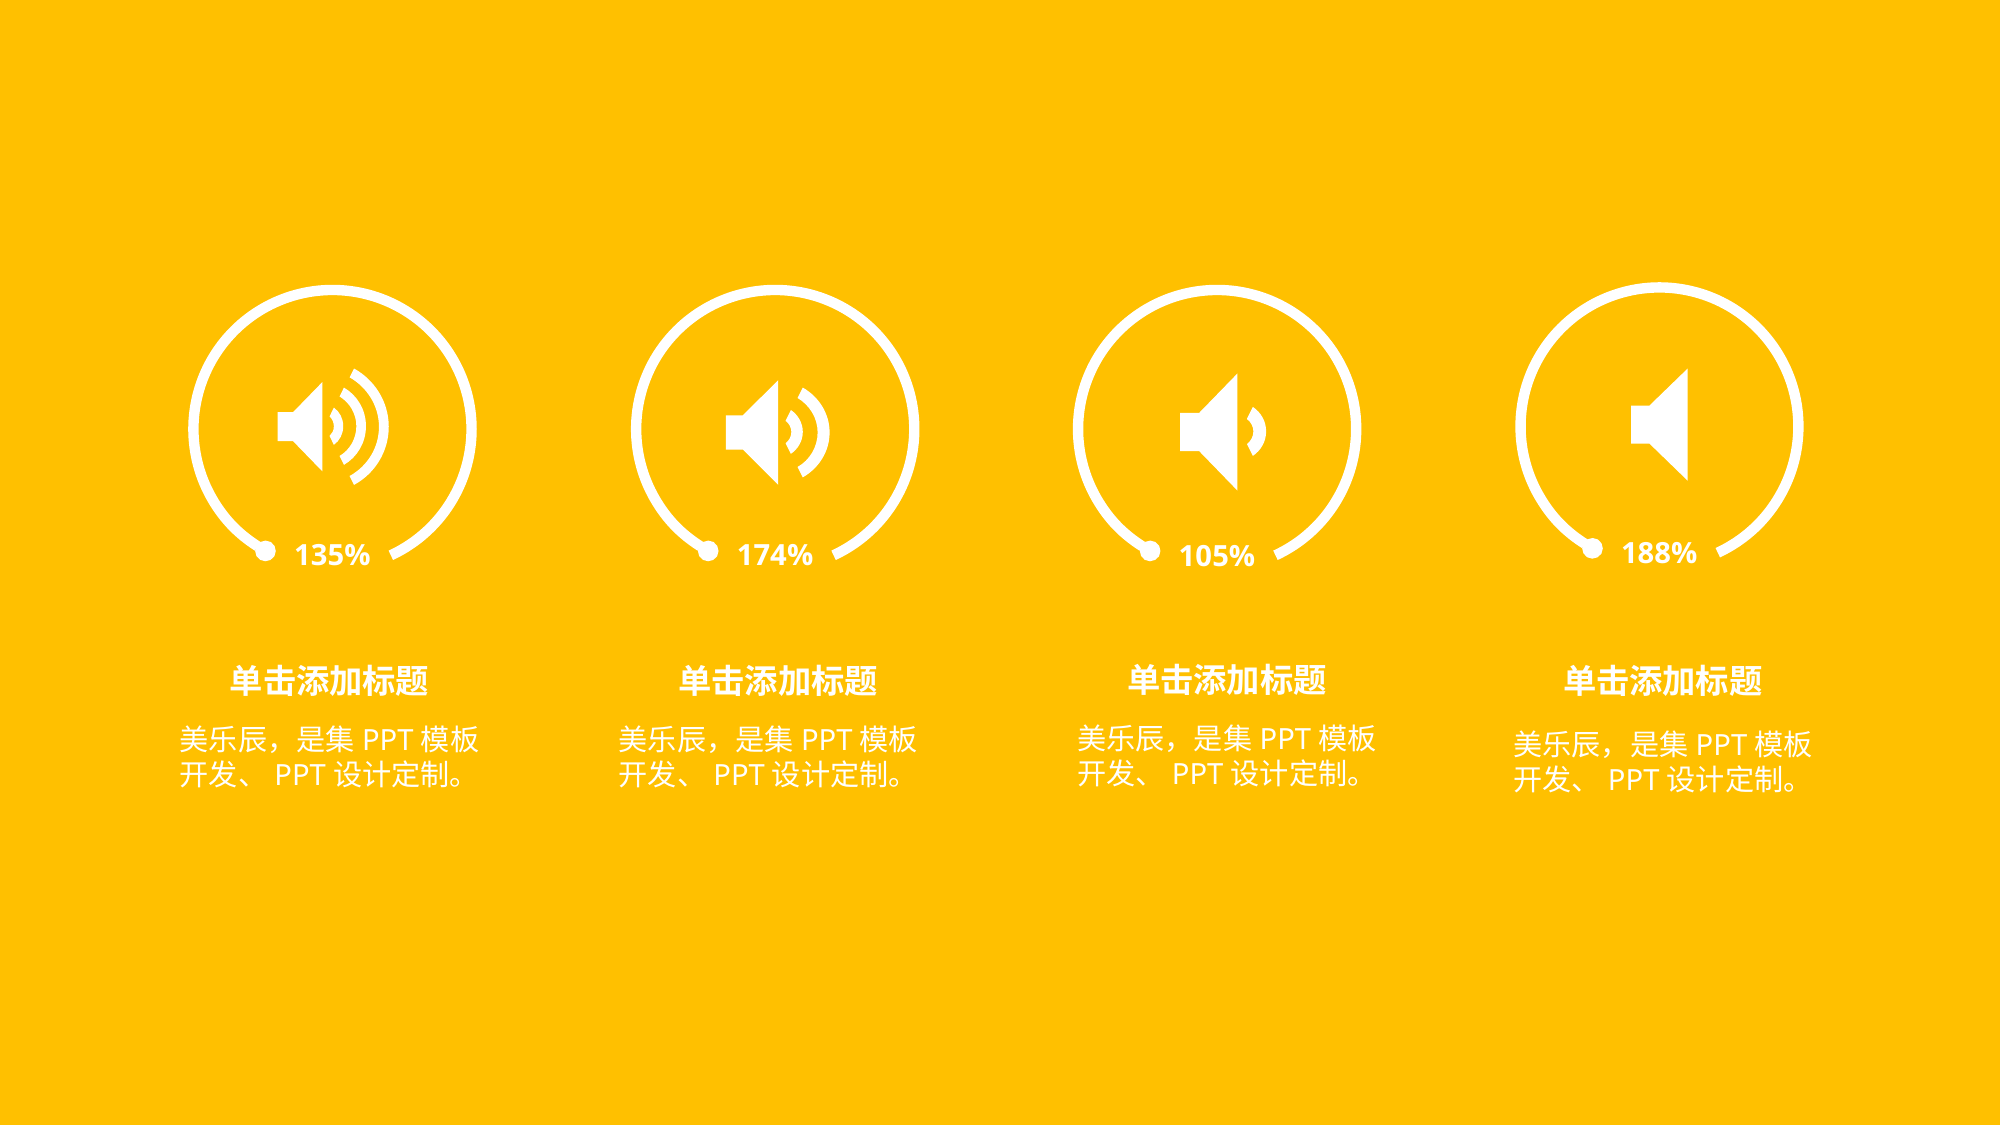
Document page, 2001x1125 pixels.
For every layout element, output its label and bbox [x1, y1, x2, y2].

text_box [161, 290, 498, 800]
text_box [1058, 289, 1396, 799]
text_box [597, 290, 940, 800]
text_box [1495, 287, 1831, 805]
